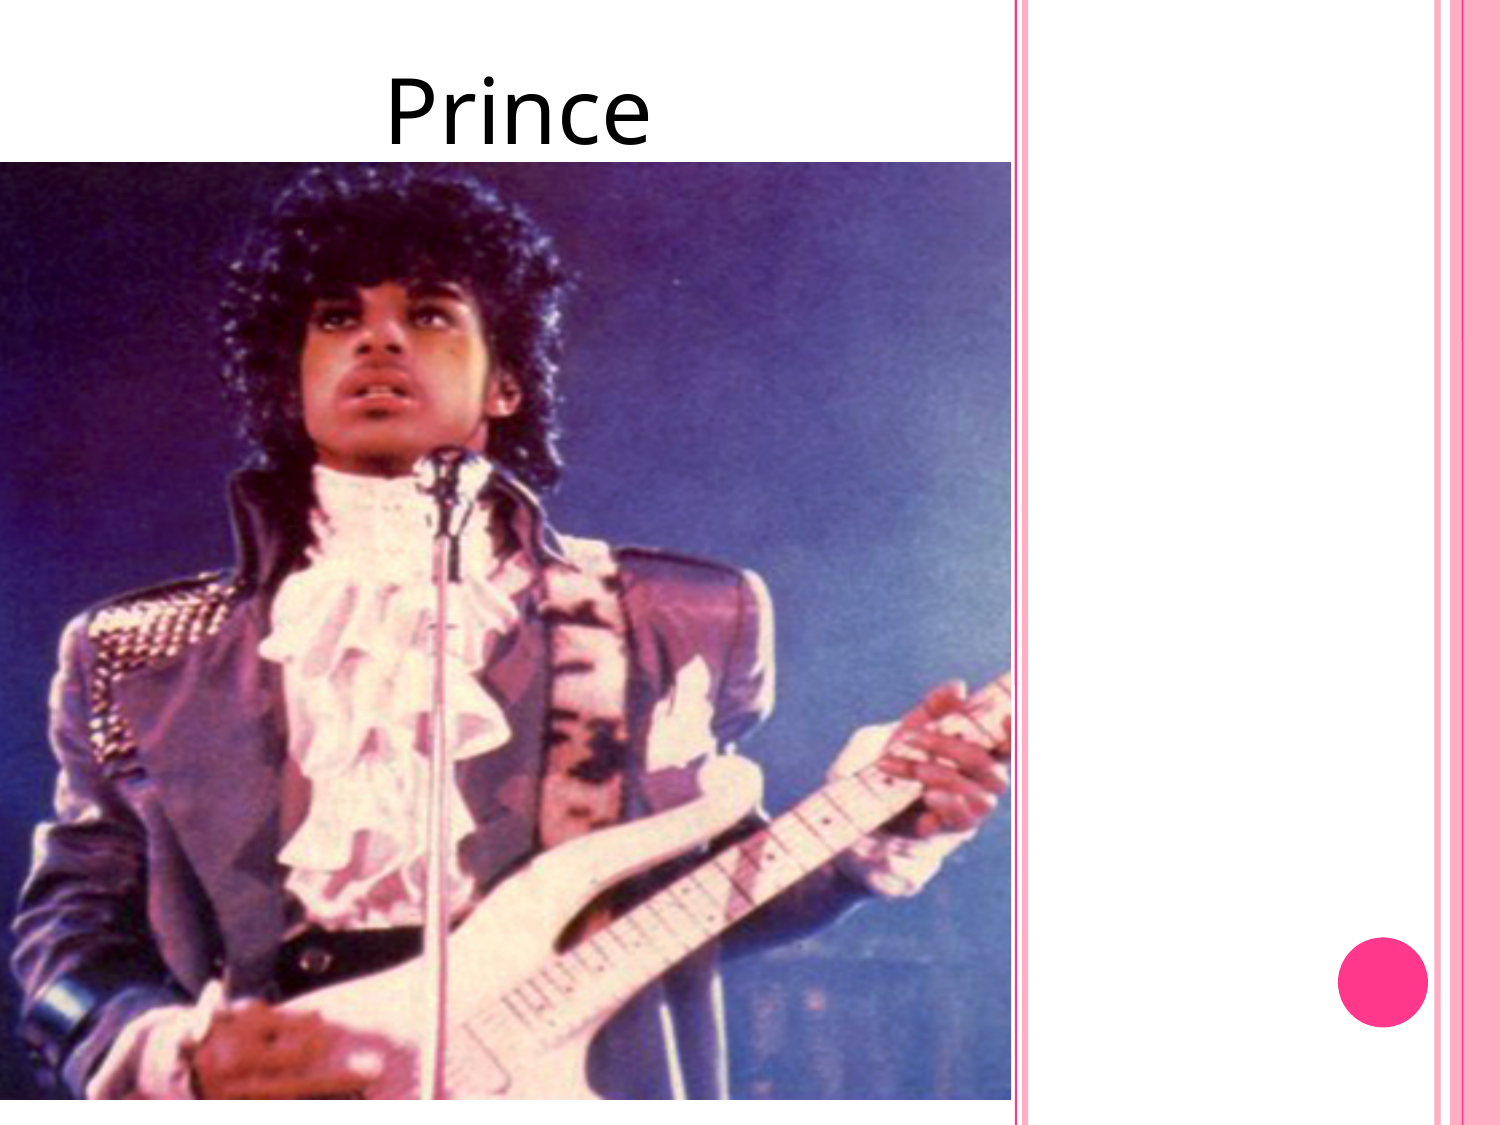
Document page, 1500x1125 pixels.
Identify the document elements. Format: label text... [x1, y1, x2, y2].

list Prince [212, 45, 825, 159]
picture [0, 162, 1012, 1101]
